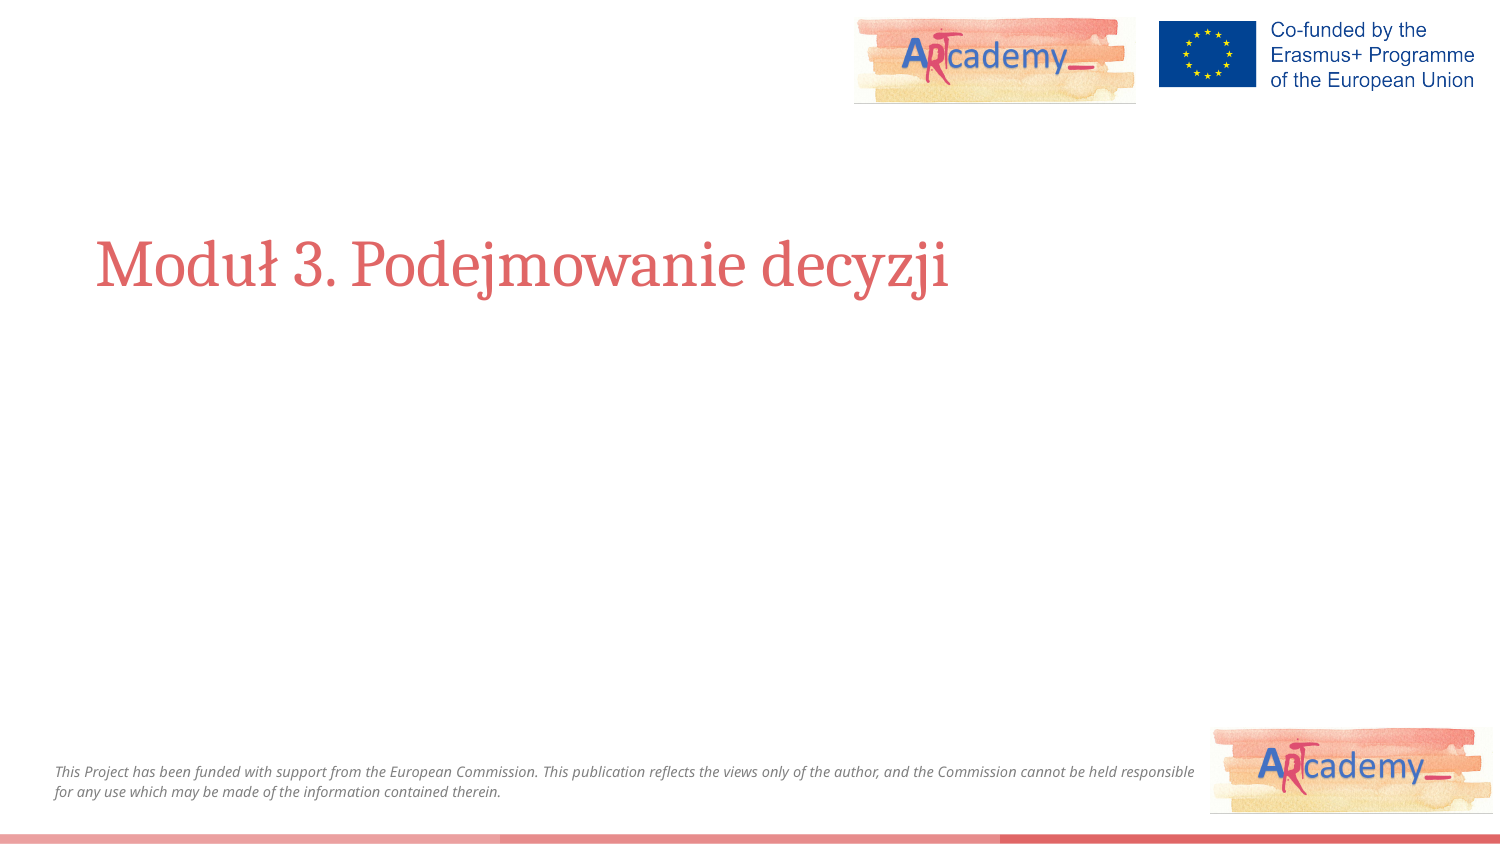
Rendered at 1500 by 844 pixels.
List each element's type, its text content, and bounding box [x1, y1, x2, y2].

picture [854, 0, 1137, 134]
title Moduł 3. Podejmowanie decyzji [80, 204, 1269, 465]
text_box This Project has been funded with support from the European Commission. This publication reflects the views only of the author, and the Commission cannot be held responsible for any use which may be made of the information contained therein. [39, 754, 1205, 799]
picture [1158, 21, 1474, 91]
picture [1210, 709, 1493, 844]
